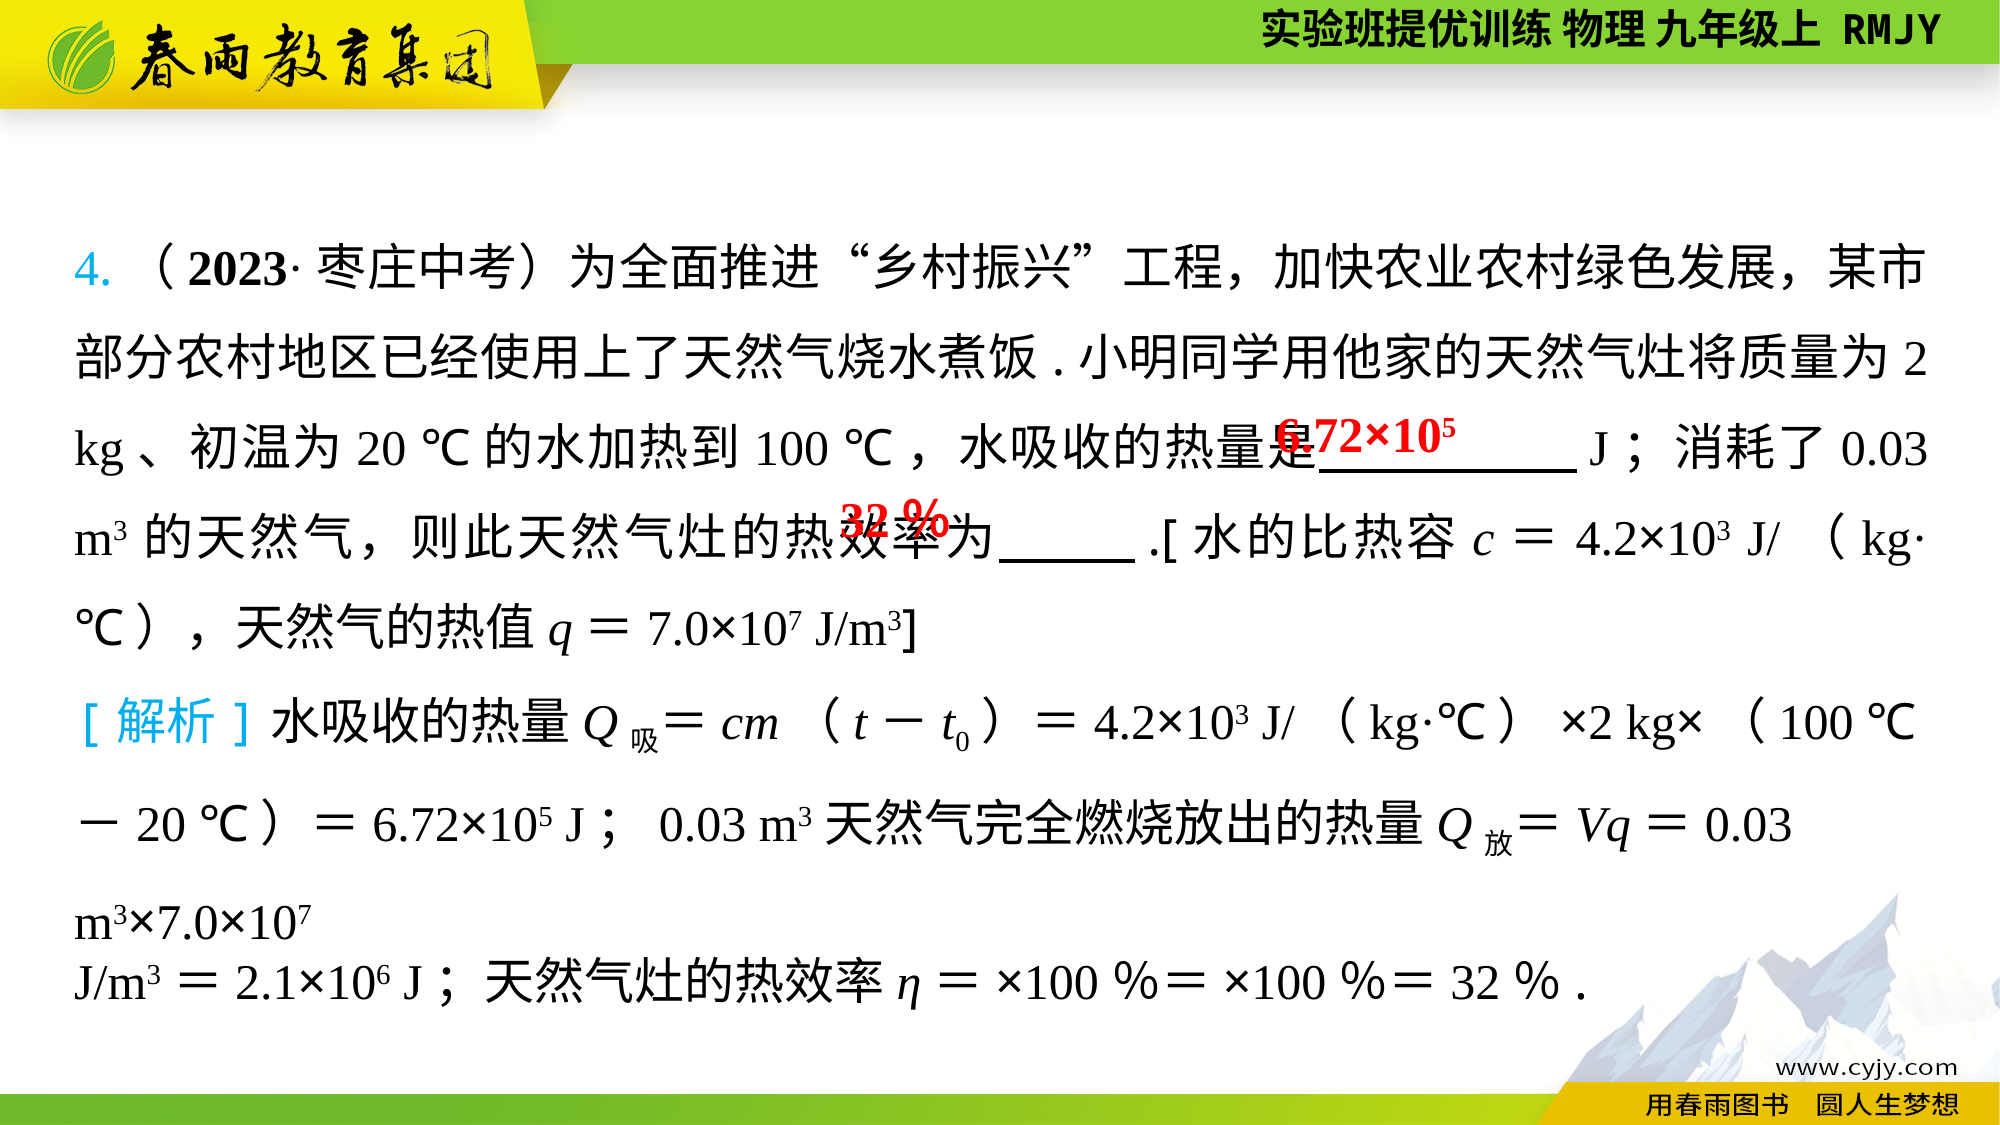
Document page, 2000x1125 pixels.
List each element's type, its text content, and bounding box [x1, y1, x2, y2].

text_box 6.72×105 [1261, 394, 1472, 470]
picture [0, 0, 2000, 1125]
list 4.（2023·枣庄中考）为全面推进“乡村振兴”工程，加快农业农村绿色发展，某市部分农村地区已经使用上了天然气烧水煮饭.小明同学用他家的天然气灶将质量为2 kg、初温为20 ℃的水加热到100 ℃，水吸收的热量是 J；消耗了0.03 m3的天然气，则此天然气灶的热效率为 .[水的比热容c＝4.2×103 J/（kg·℃），天然气的热值q＝7.0×107 J/m3] [59, 197, 1944, 668]
text_box 32％ [825, 480, 967, 556]
